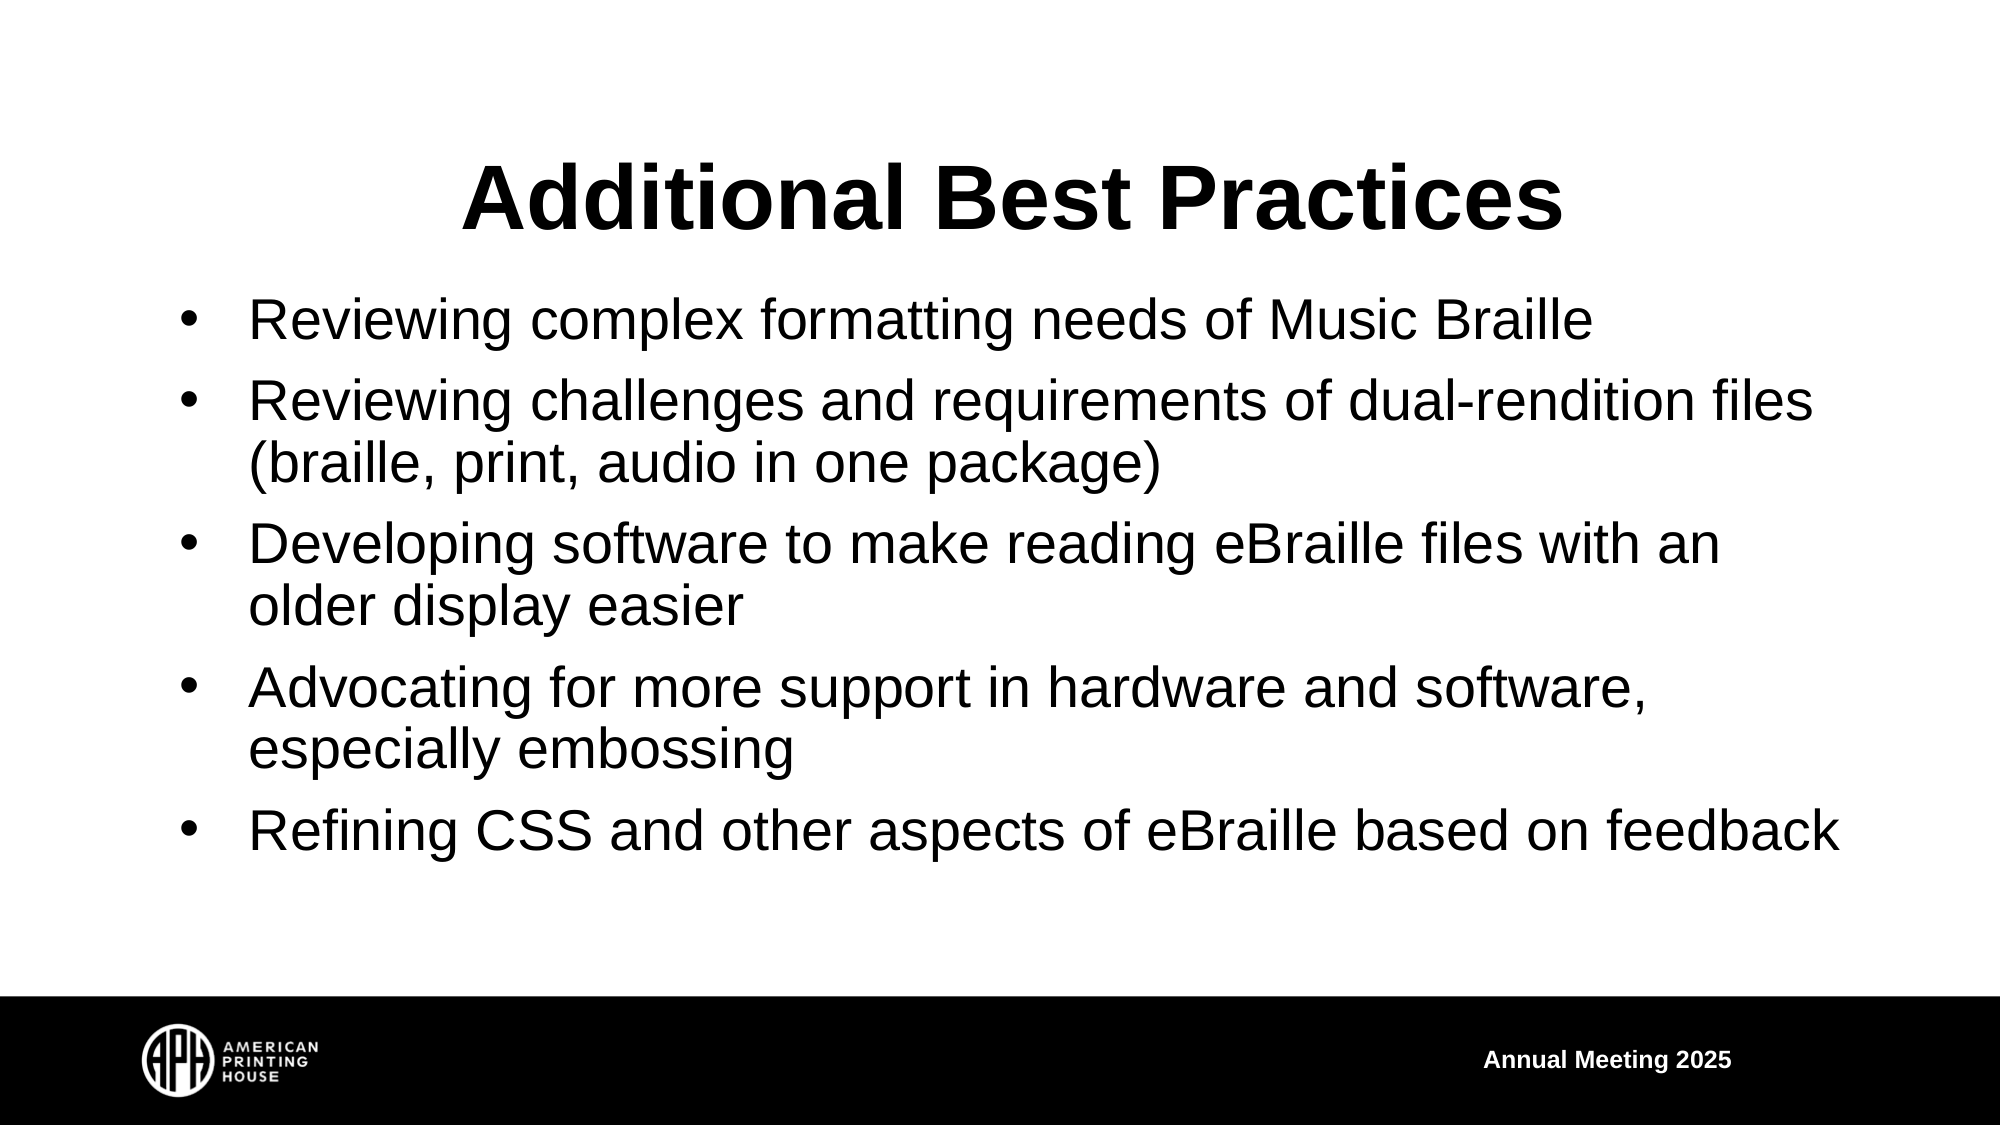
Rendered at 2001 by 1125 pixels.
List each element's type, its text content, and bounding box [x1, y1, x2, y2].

list Reviewing complex formatting needs of Music Braille Reviewing challenges and requirements of dual-rendition files (braille, print, audio in one package) Developing software to make reading eBraille files with an older display easier Advocating for more support in hardware and software, especially embossing Refining CSS and other aspects of eBraille based on feedback [164, 282, 1863, 925]
title Additional Best Practices [164, 128, 1863, 271]
picture [137, 1019, 326, 1102]
footer Annual Meeting 2025 [794, 1047, 1748, 1070]
